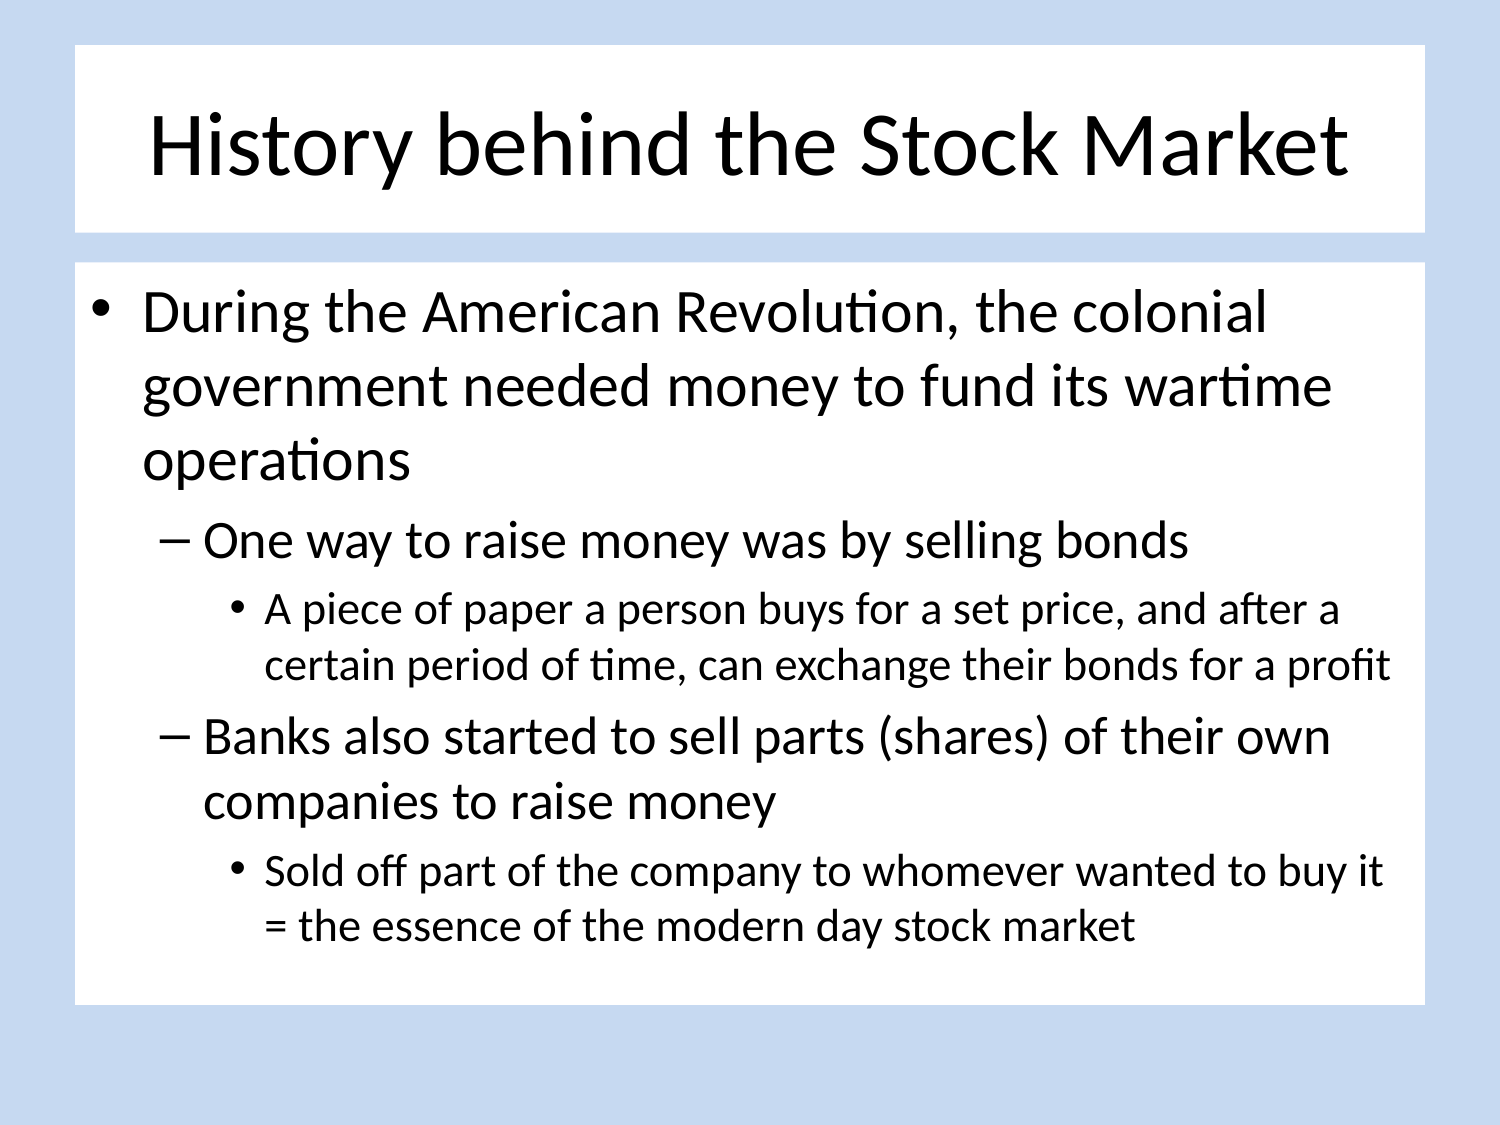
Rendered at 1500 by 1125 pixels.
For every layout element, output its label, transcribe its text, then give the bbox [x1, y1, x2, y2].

title History behind the Stock Market [75, 45, 1425, 233]
list During the American Revolution, the colonial government needed money to fund its wartime operations One way to raise money was by selling bonds A piece of paper a person buys for a set price, and after a certain period of time, can exchange their bonds for a profit Banks also started to sell parts (shares) of their own companies to raise money Sold off part of the company to whomever wanted to buy it = the essence of the modern day stock market [75, 262, 1425, 1005]
